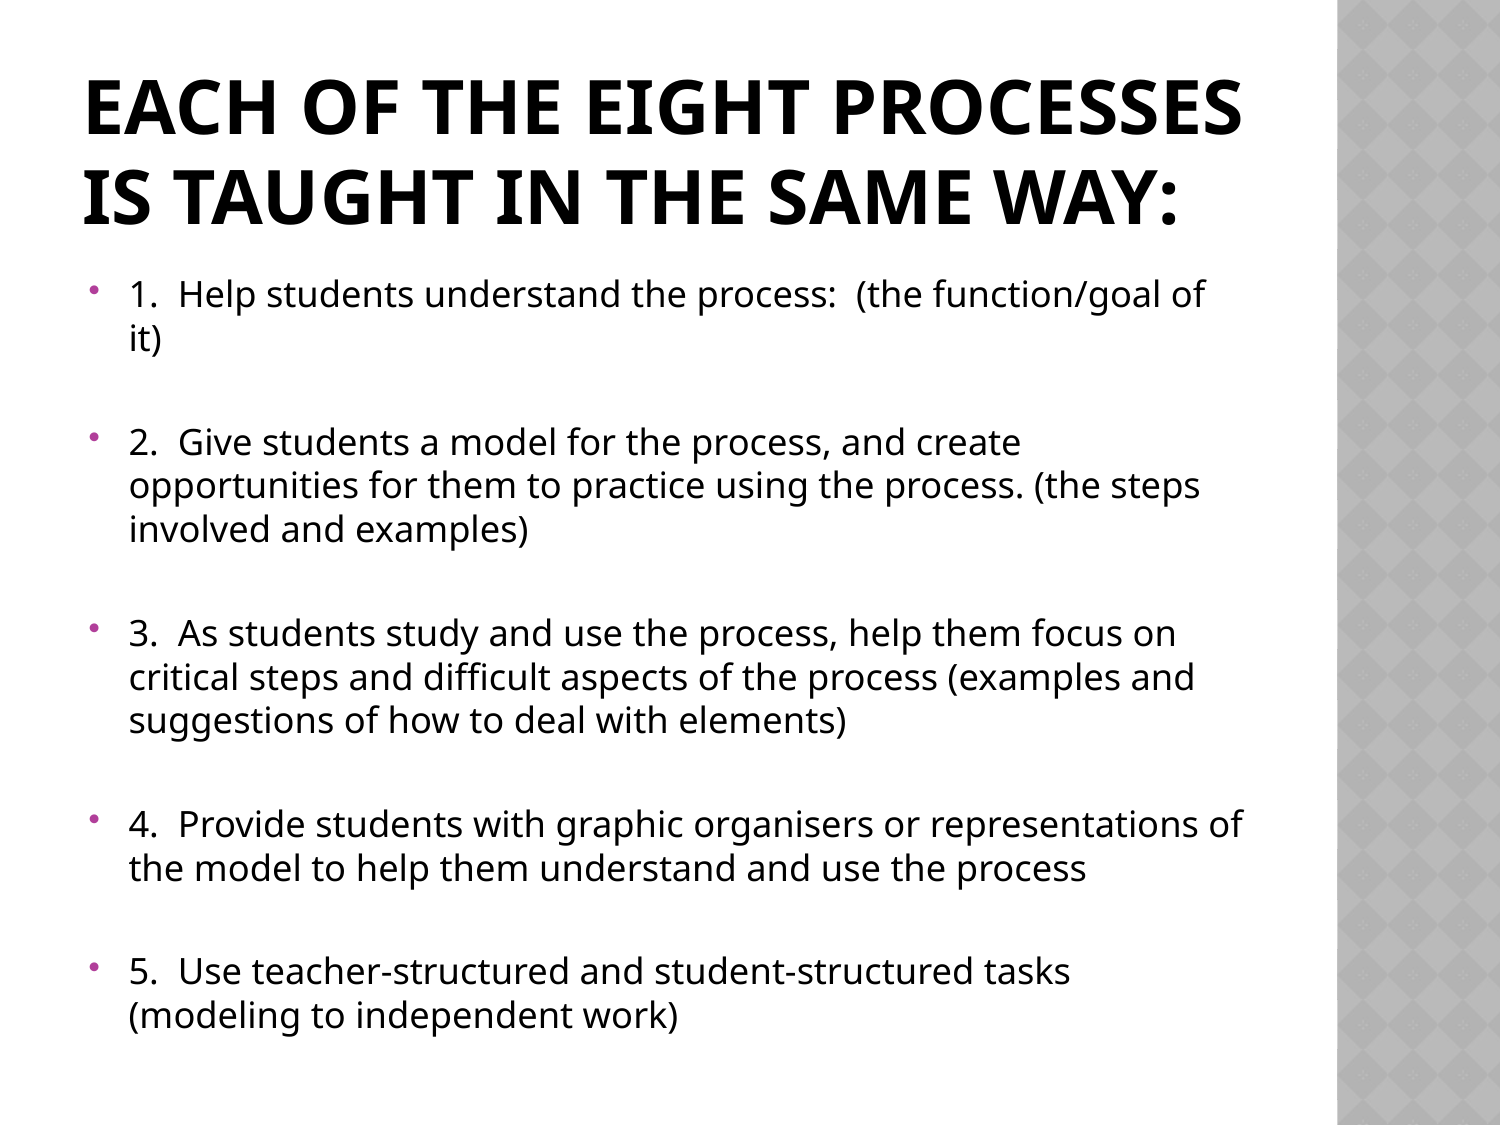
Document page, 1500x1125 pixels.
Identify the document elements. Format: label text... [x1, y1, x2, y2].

title Each of the eight processes is taught in the same way: [75, 52, 1263, 240]
list 1. Help students understand the process: (the function/goal of it) 2. Give students a model for the process, and create opportunities for them to practice using the process. (the steps involved and examples) 3. As students study and use the process, help them focus on critical steps and difficult aspects of the process (examples and suggestions of how to deal with elements) 4. Provide students with graphic organisers or representations of the model to help them understand and use the process 5. Use teacher-structured and student-structured tasks (modeling to independent work) [75, 264, 1263, 1059]
